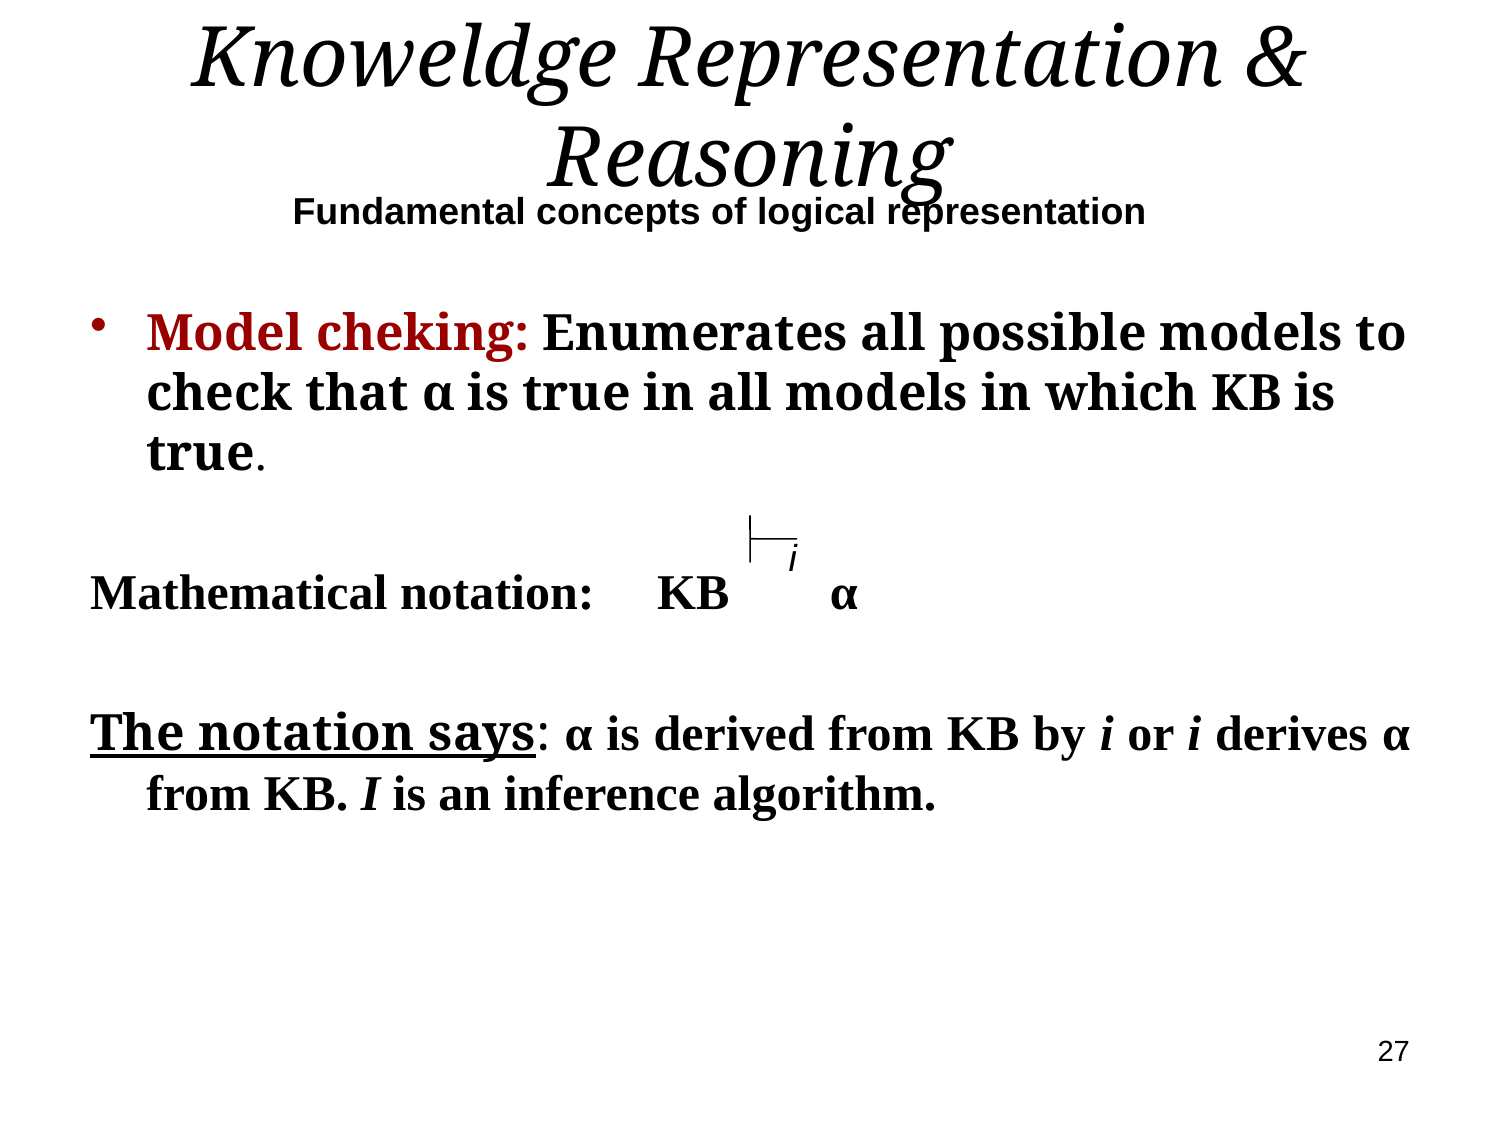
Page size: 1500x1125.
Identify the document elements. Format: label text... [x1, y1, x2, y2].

slide_number 27 [1074, 1024, 1426, 1103]
title Knoweldge Representation & Reasoning [74, 44, 1426, 162]
list Model cheking: Enumerates all possible models to check that α is true in all models in which KB is true. Mathematical notation: KB α The notation says: α is derived from KB by i or i derives α from KB. I is an inference algorithm. [74, 172, 1426, 1006]
text_box i [773, 527, 812, 587]
text_box Fundamental concepts of logical representation [277, 184, 1162, 240]
